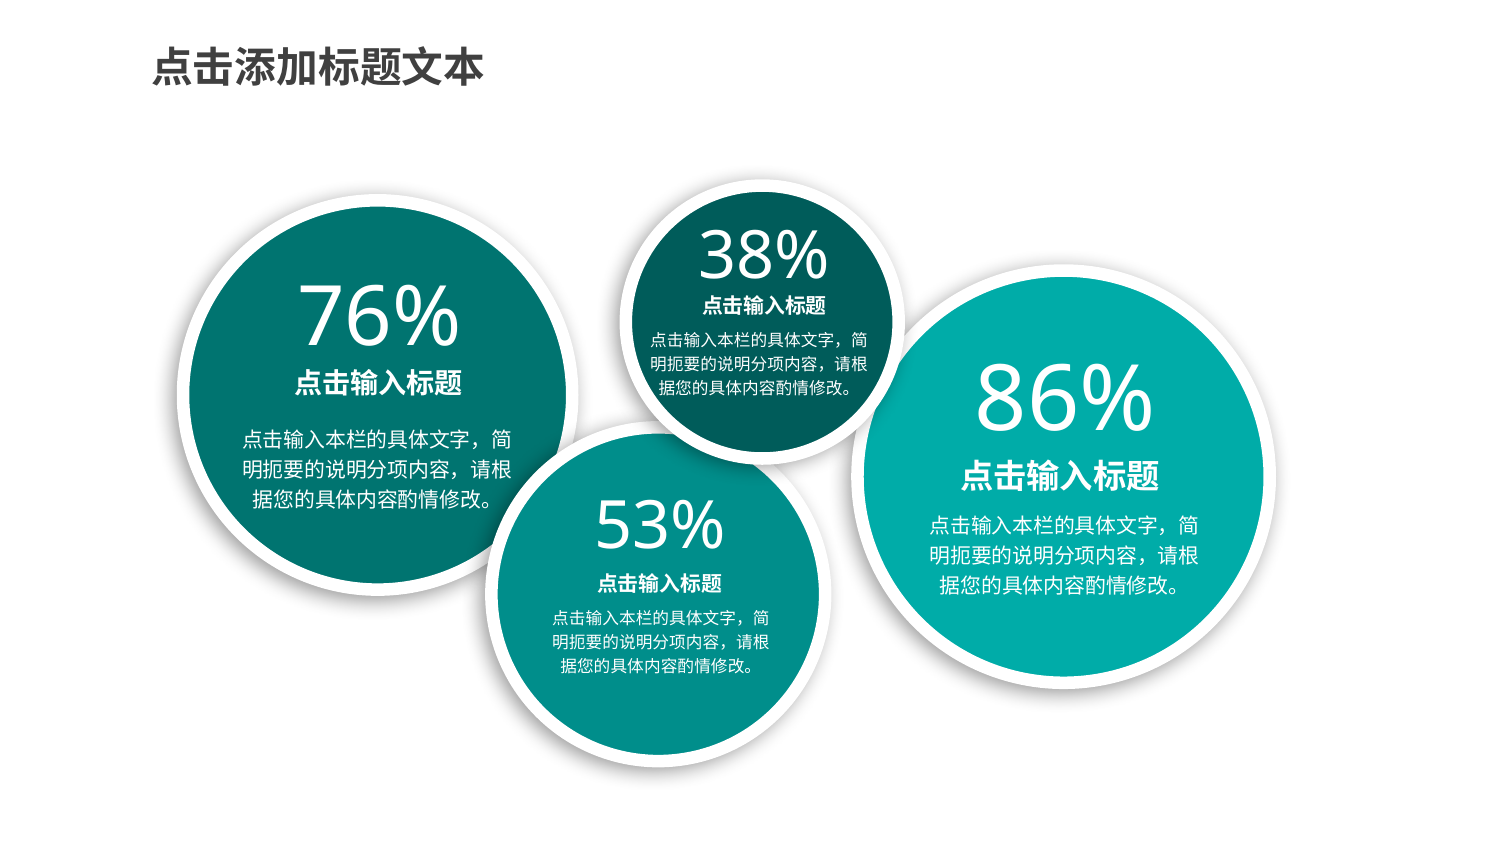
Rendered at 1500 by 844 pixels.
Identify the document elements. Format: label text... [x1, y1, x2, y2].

text_box 点击添加标题文本 [136, 33, 501, 99]
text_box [625, 185, 899, 459]
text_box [182, 200, 573, 590]
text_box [491, 427, 826, 762]
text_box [857, 270, 1270, 683]
